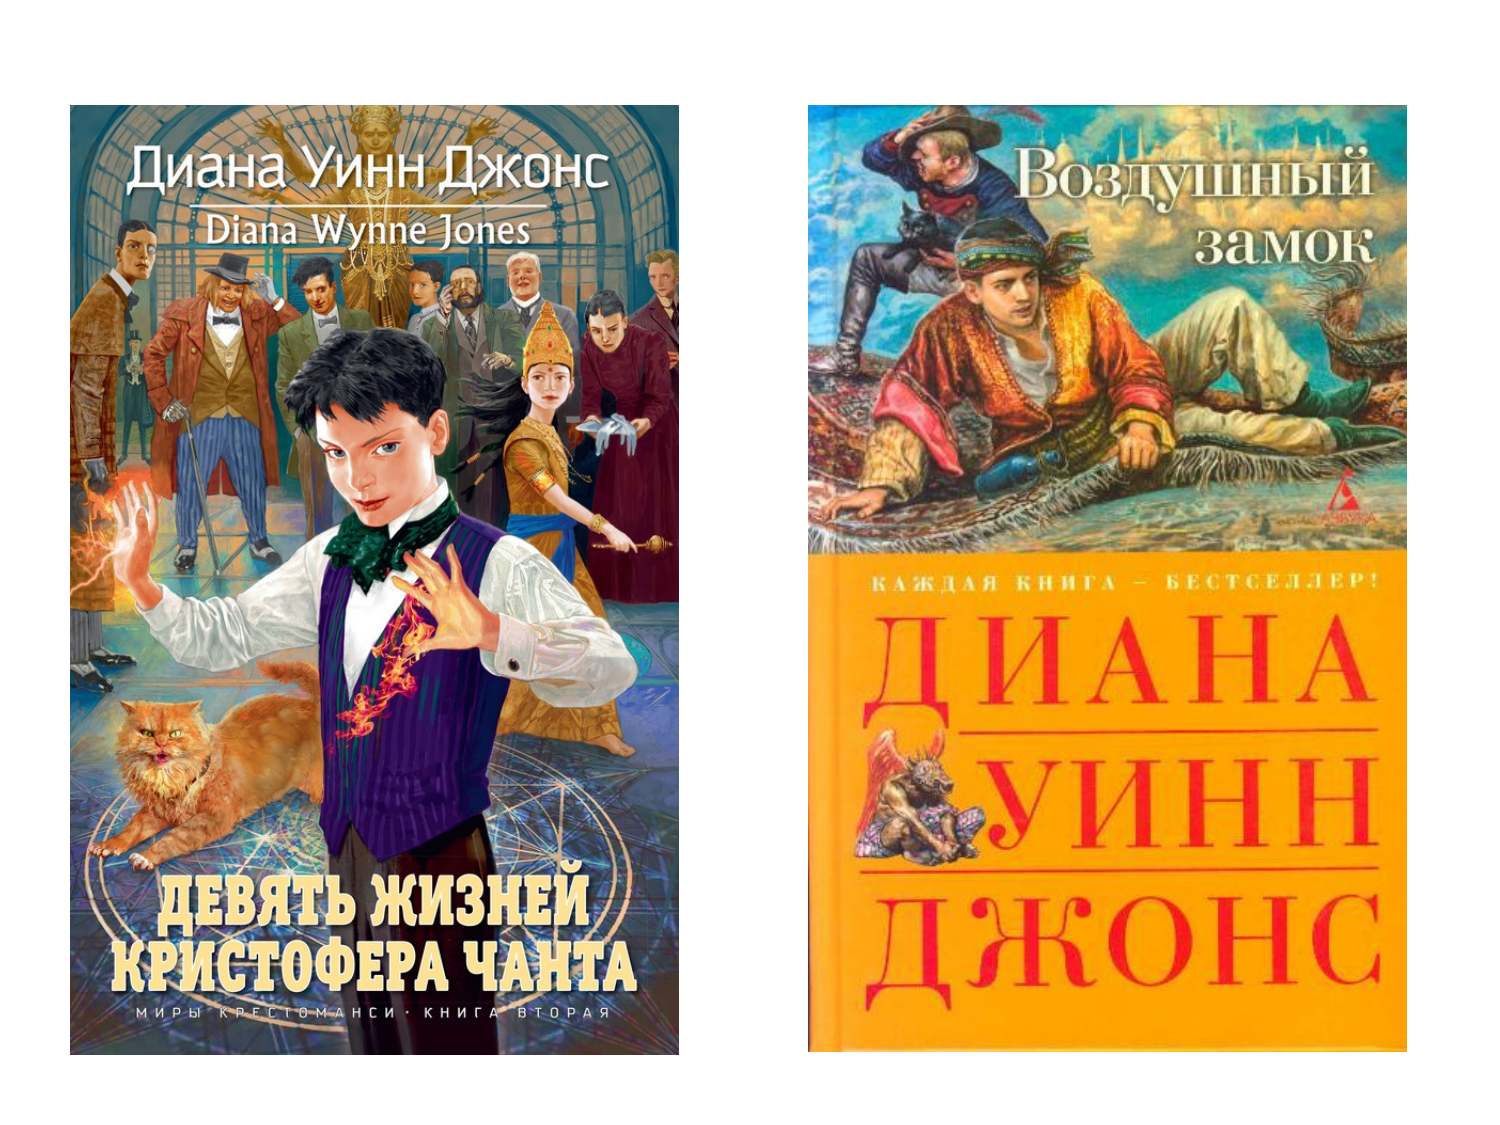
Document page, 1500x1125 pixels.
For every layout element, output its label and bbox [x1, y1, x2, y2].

list [70, 105, 679, 1055]
list [808, 105, 1407, 1052]
